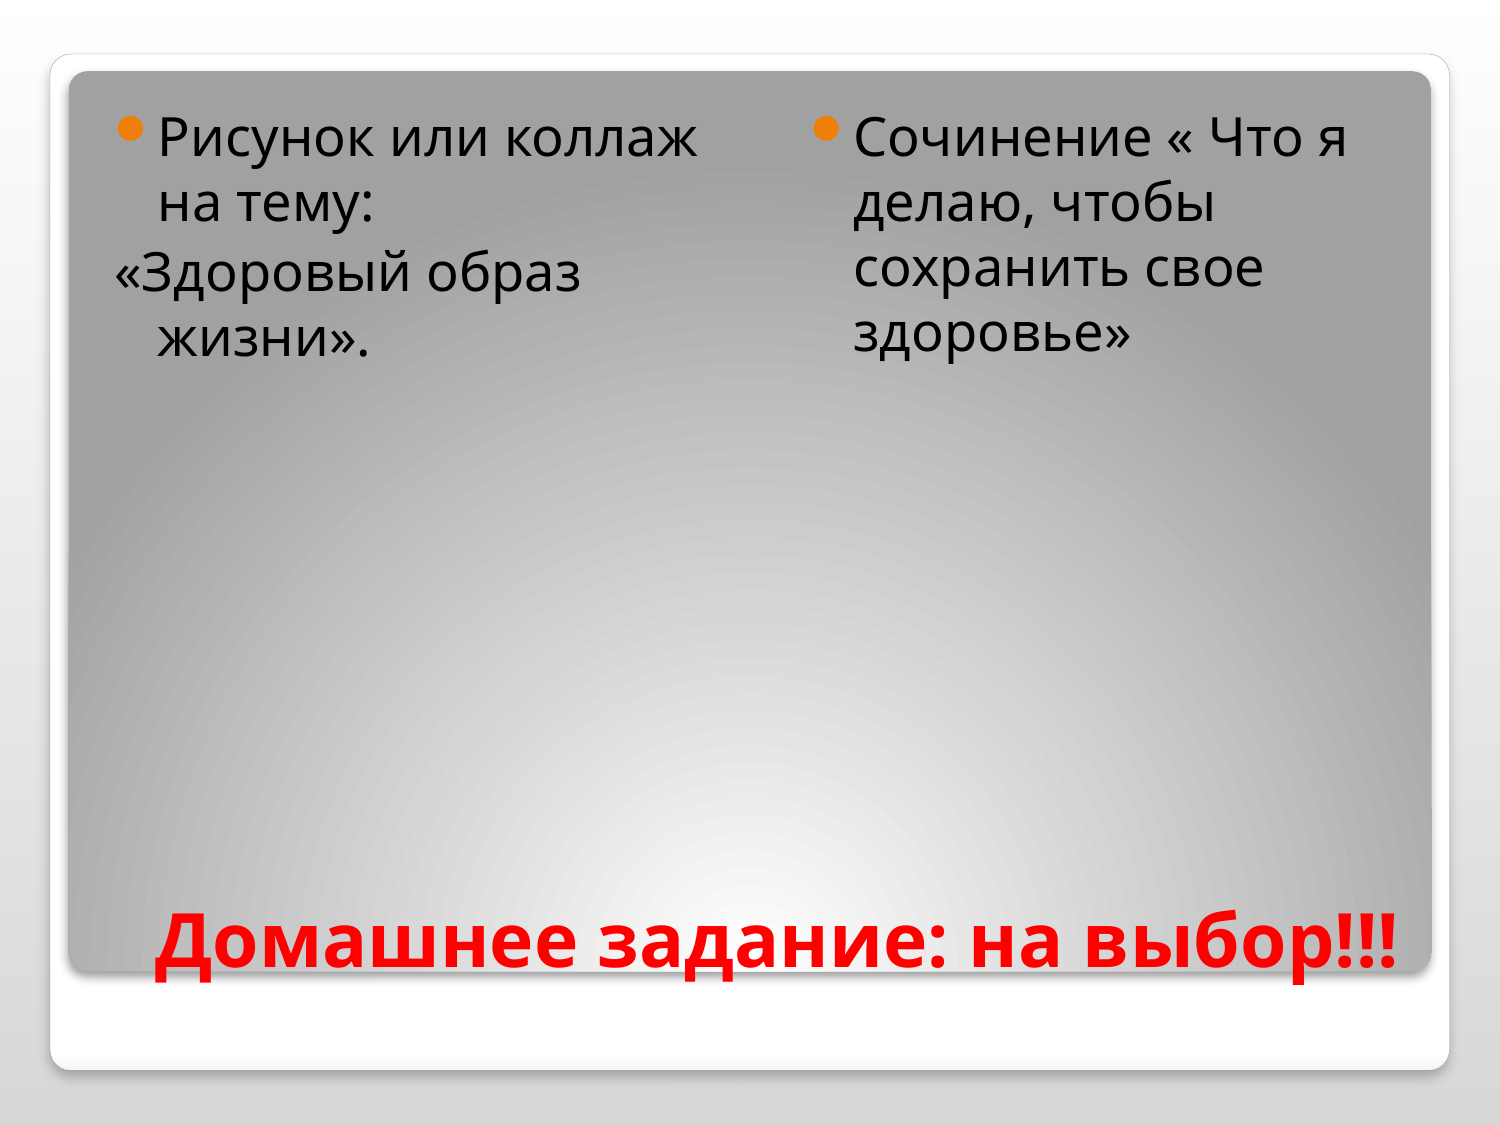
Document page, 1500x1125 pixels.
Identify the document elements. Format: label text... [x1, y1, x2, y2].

title Домашнее задание: на выбор!!! [140, 550, 1425, 991]
list Рисунок или коллаж на тему: «Здоровый образ жизни». [84, 86, 730, 807]
list Сочинение « Что я делаю, чтобы сохранить свое здоровье» [780, 86, 1426, 807]
